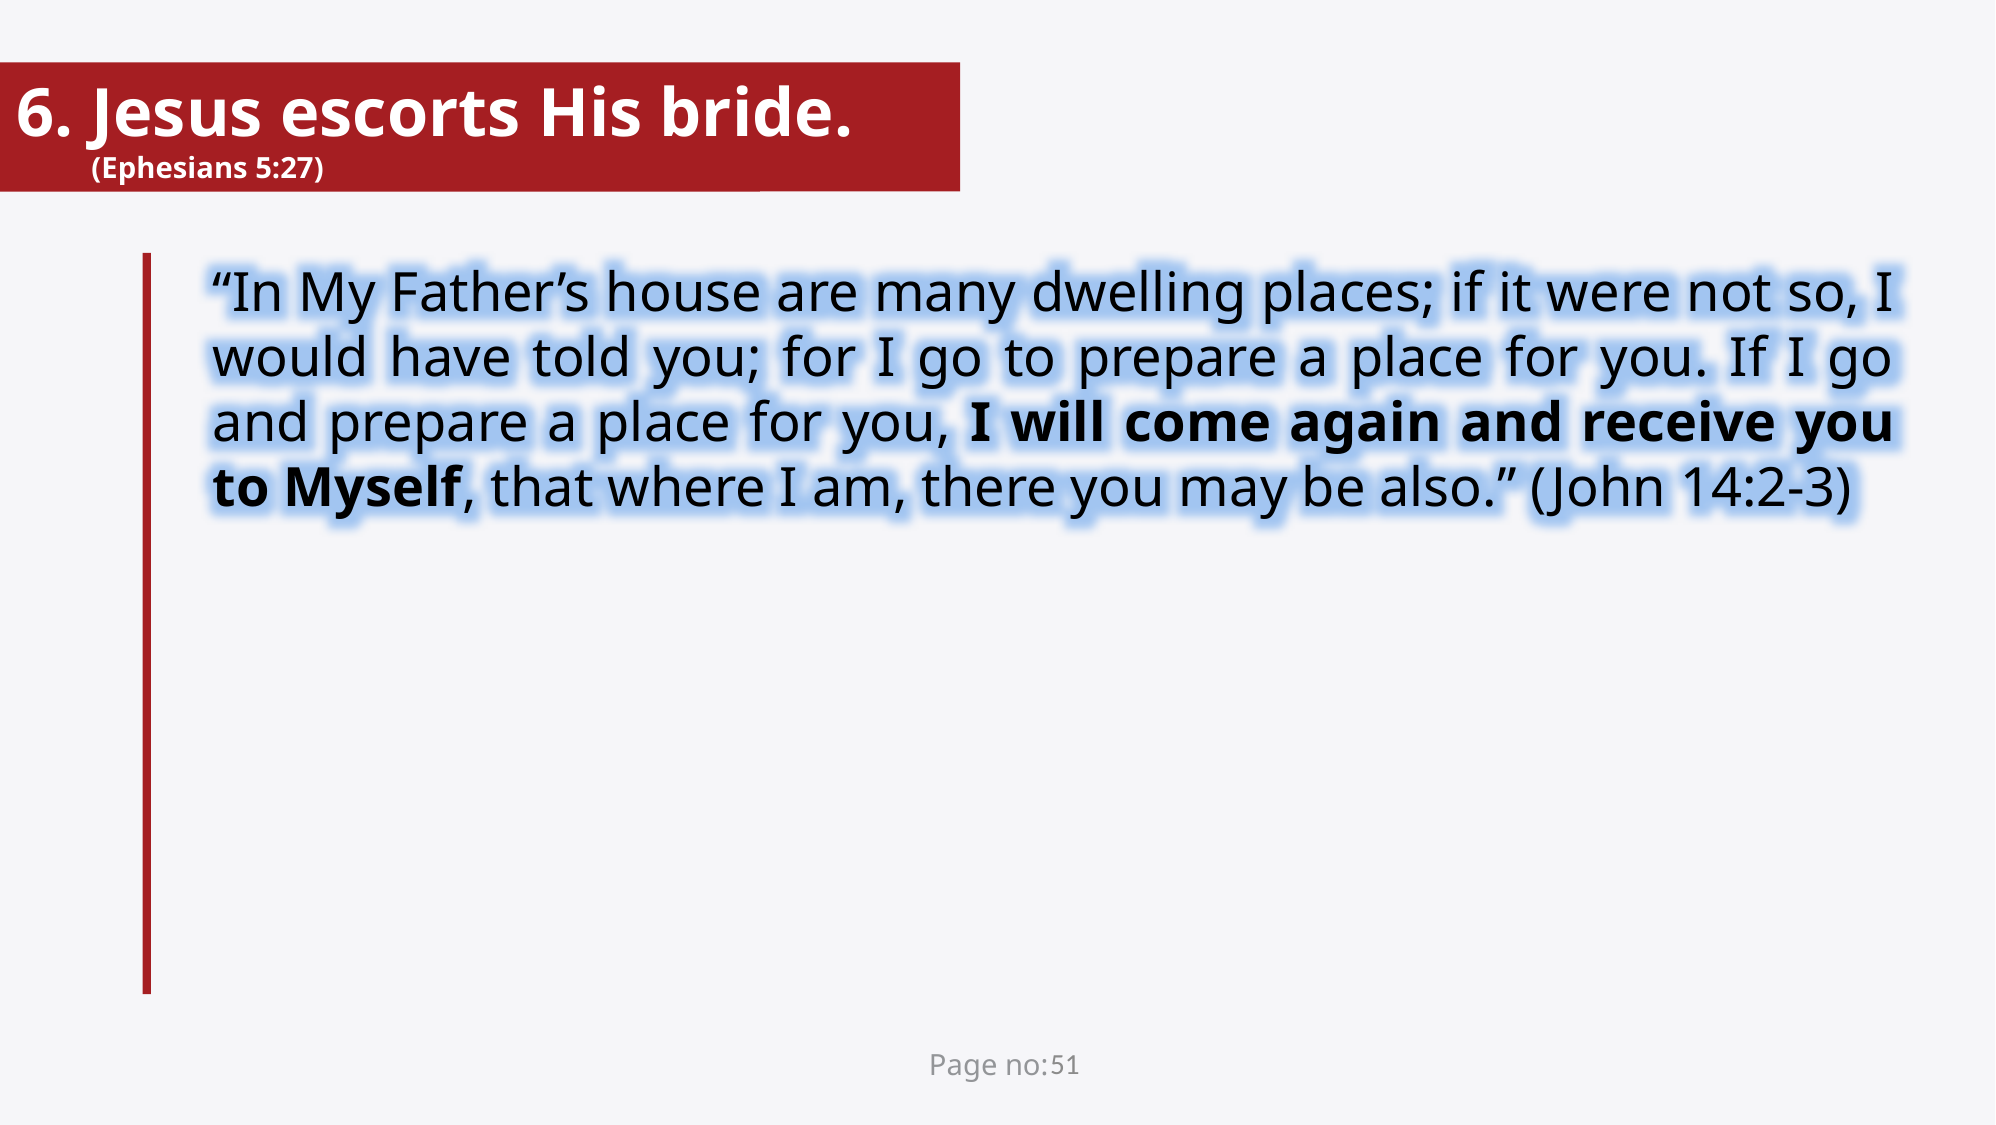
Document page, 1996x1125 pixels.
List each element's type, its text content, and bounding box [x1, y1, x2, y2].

text_box “In My Father’s house are many dwelling places; if it were not so, I would have told you; for I go to prepare a place for you. If I go and prepare a place for you, I will come again and receive you to Myself, that where I am, there you may be also.” (John 14:2-3) [198, 249, 1911, 525]
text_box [1, 62, 961, 194]
